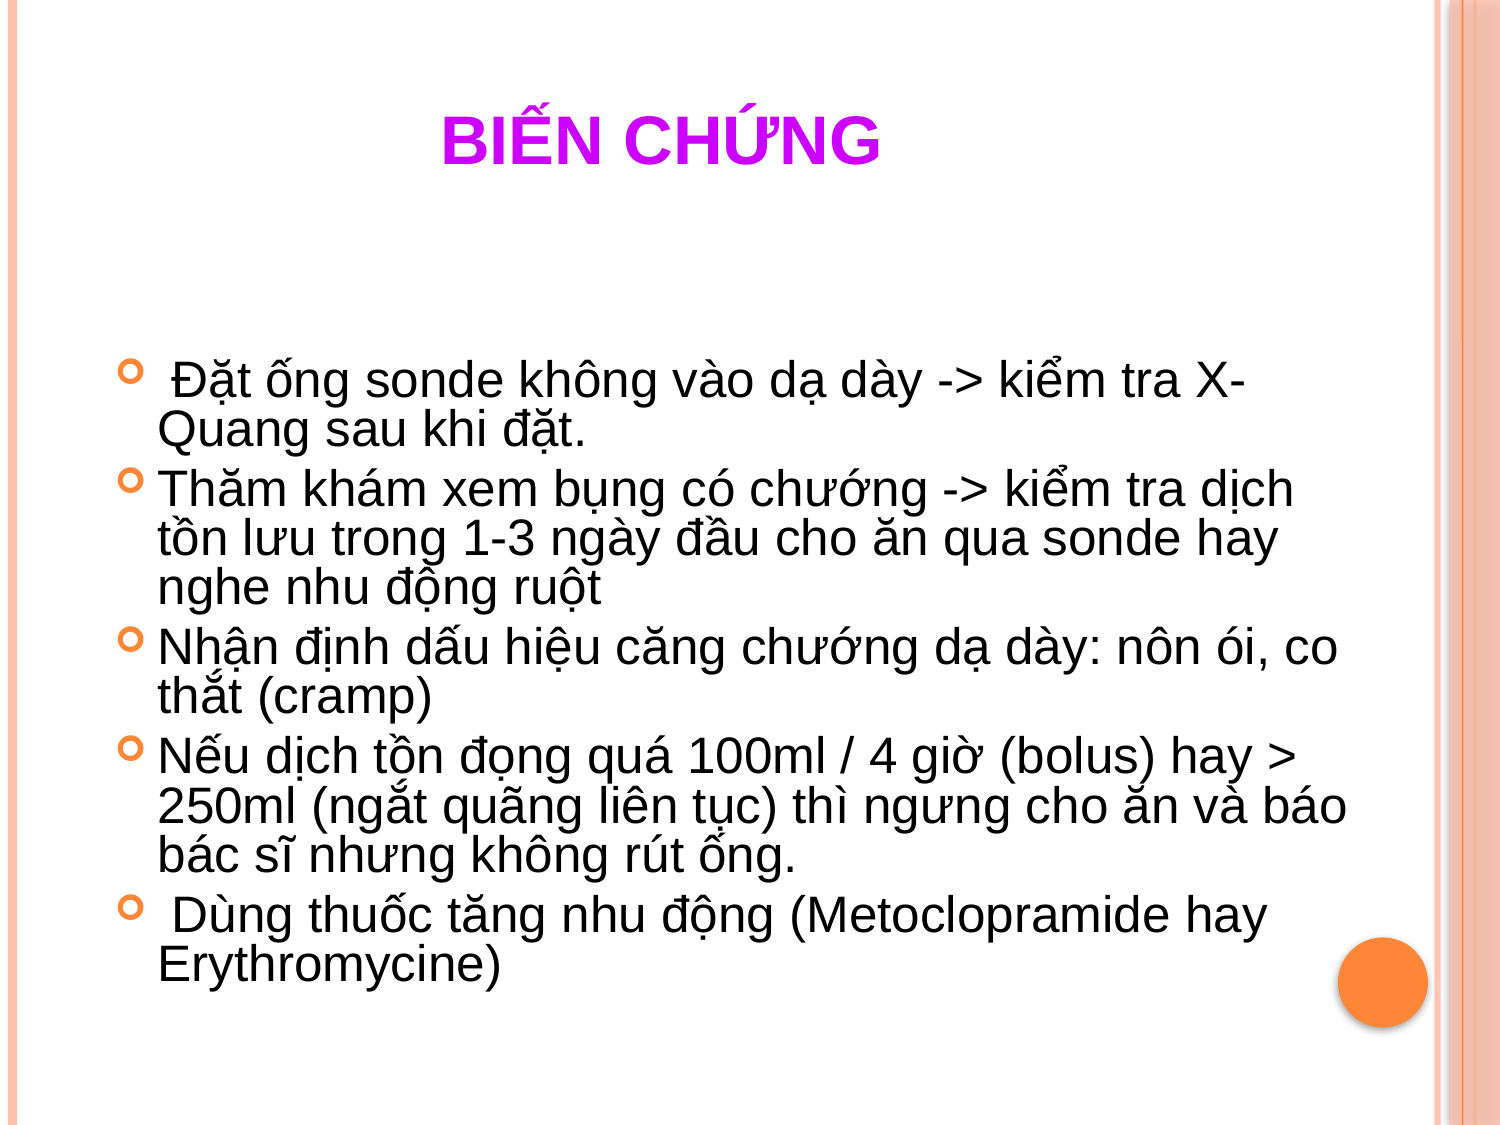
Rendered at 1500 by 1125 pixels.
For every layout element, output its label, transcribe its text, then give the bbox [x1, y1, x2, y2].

list Đặt ống sonde không vào dạ dày -> kiểm tra X-Quang sau khi đặt. Thăm khám xem bụng có chướng -> kiểm tra dịch tồn lưu trong 1-3 ngày đầu cho ăn qua sonde hay nghe nhu động ruột Nhận định dấu hiệu căng chướng dạ dày: nôn ói, co thắt (cramp) Nếu dịch tồn đọng quá 100ml / 4 giờ (bolus) hay > 250ml (ngắt quãng liên tục) thì ngưng cho ăn và báo bác sĩ nhưng không rút ống. Dùng thuốc tăng nhu động (Metoclopramide hay Erythromycine) [99, 350, 1375, 1000]
title Biến chứng [196, 32, 1146, 242]
